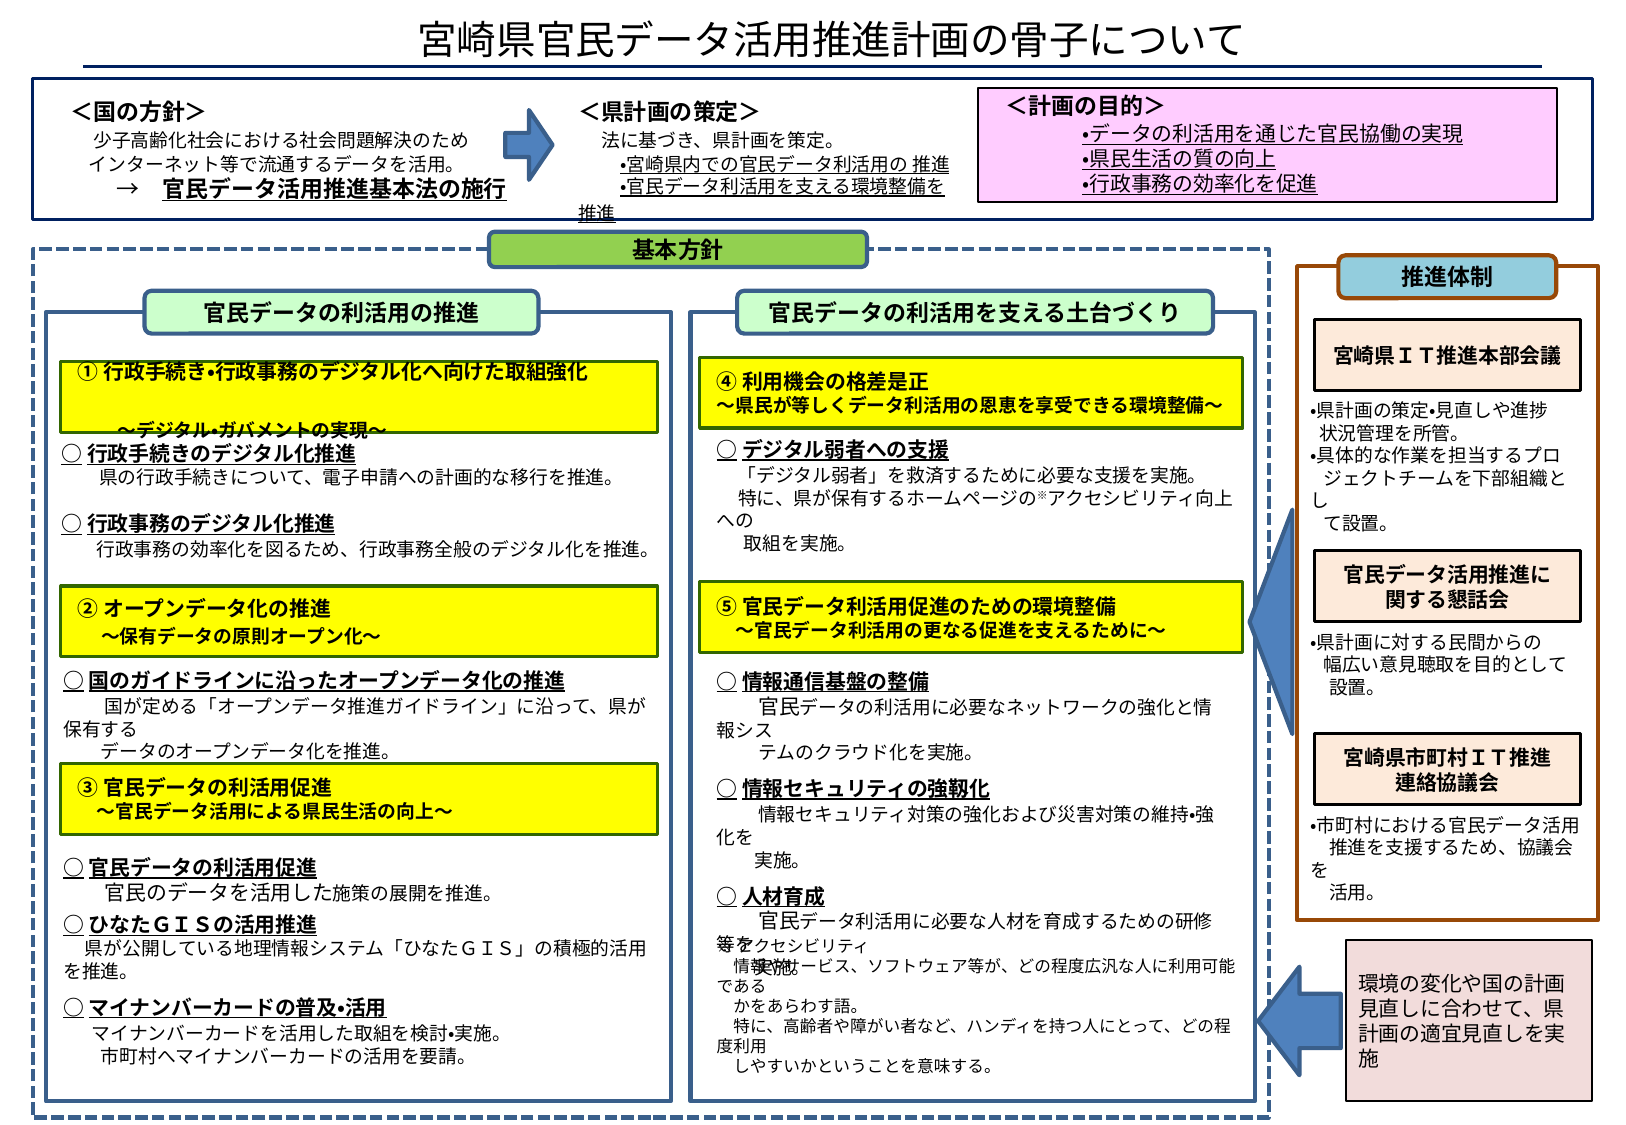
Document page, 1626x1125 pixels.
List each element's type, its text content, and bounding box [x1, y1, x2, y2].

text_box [690, 290, 1255, 1102]
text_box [1296, 255, 1598, 921]
text_box [976, 85, 1559, 205]
text_box ＜県計画の策定＞ 法に基づき、県計画を策定。 ・宮崎県内での官民データ利活用の 推進 ・官民データ利活用を支える環境整備を推進 [564, 90, 976, 232]
text_box ＜国の方針＞ 少子高齢化社会における社会問題解決のため インターネット等で流通するデータを活用。 → 官民データ活用推進基本法の施行 [56, 90, 552, 210]
text_box [31, 76, 1594, 222]
text_box [1259, 964, 1343, 1078]
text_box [43, 290, 671, 1102]
text_box [503, 108, 555, 182]
text_box ＜計画の目的＞ [989, 83, 1291, 127]
text_box [31, 247, 1271, 1120]
text_box 宮崎県官民データ活用推進計画の骨子について [153, 7, 1510, 65]
text_box [1259, 508, 1291, 736]
text_box ・データの利活用を通じた官民協働の実現 ・県民生活の質の向上 ・行政事務の効率化を促進 [1067, 113, 1556, 204]
text_box 環境の変化や国の計画見直しに合わせて、県計画の適宜見直しを実施 [1344, 938, 1594, 1103]
text_box 基本方針 [486, 229, 870, 270]
